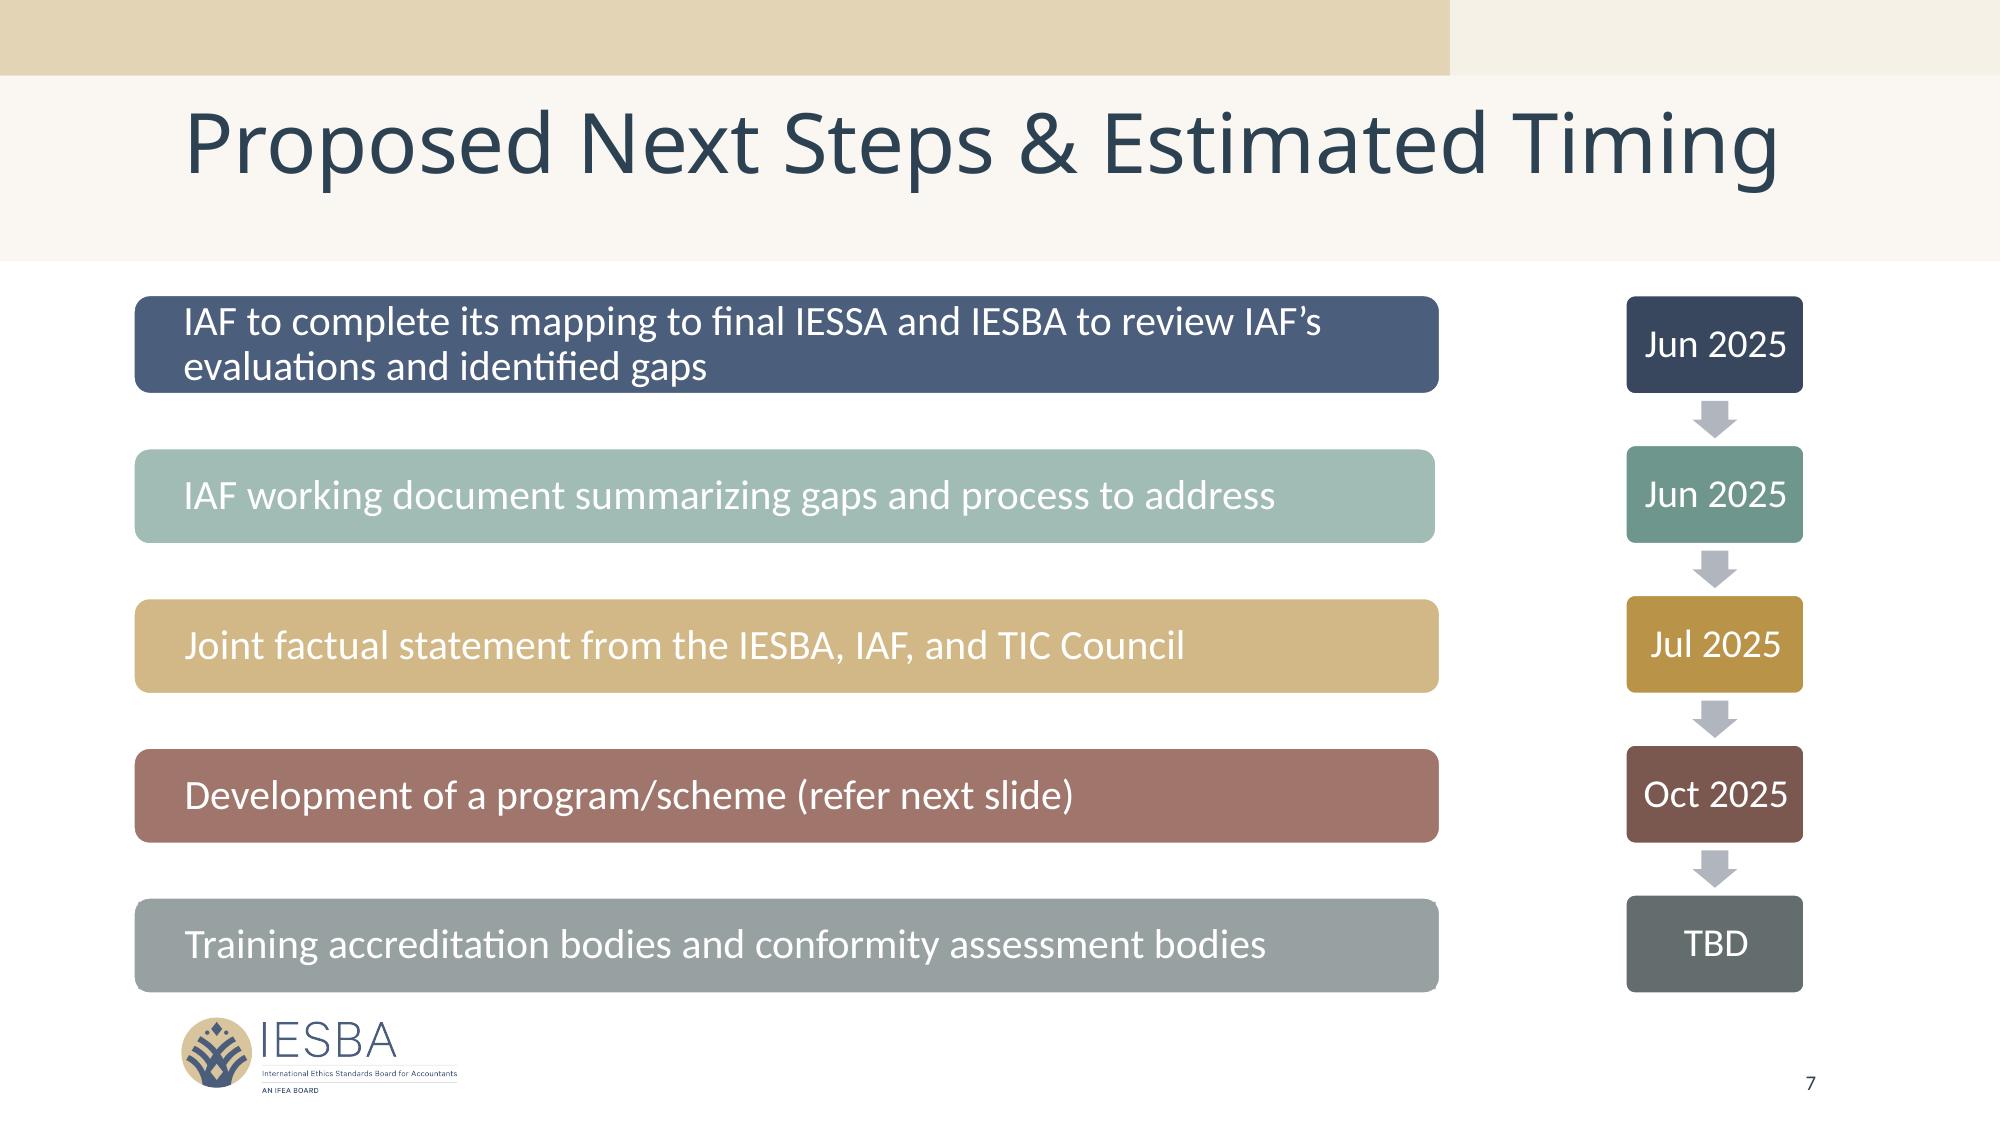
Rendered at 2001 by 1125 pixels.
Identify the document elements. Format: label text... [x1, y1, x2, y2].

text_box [1329, 294, 2000, 995]
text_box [132, 896, 1329, 995]
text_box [132, 294, 1329, 395]
slide_number 7 [1760, 1039, 1832, 1125]
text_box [132, 746, 1329, 845]
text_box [132, 597, 1329, 696]
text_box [132, 447, 1329, 546]
picture [168, 1001, 475, 1111]
title Proposed Next Steps & Estimated Timing [168, 93, 1832, 185]
